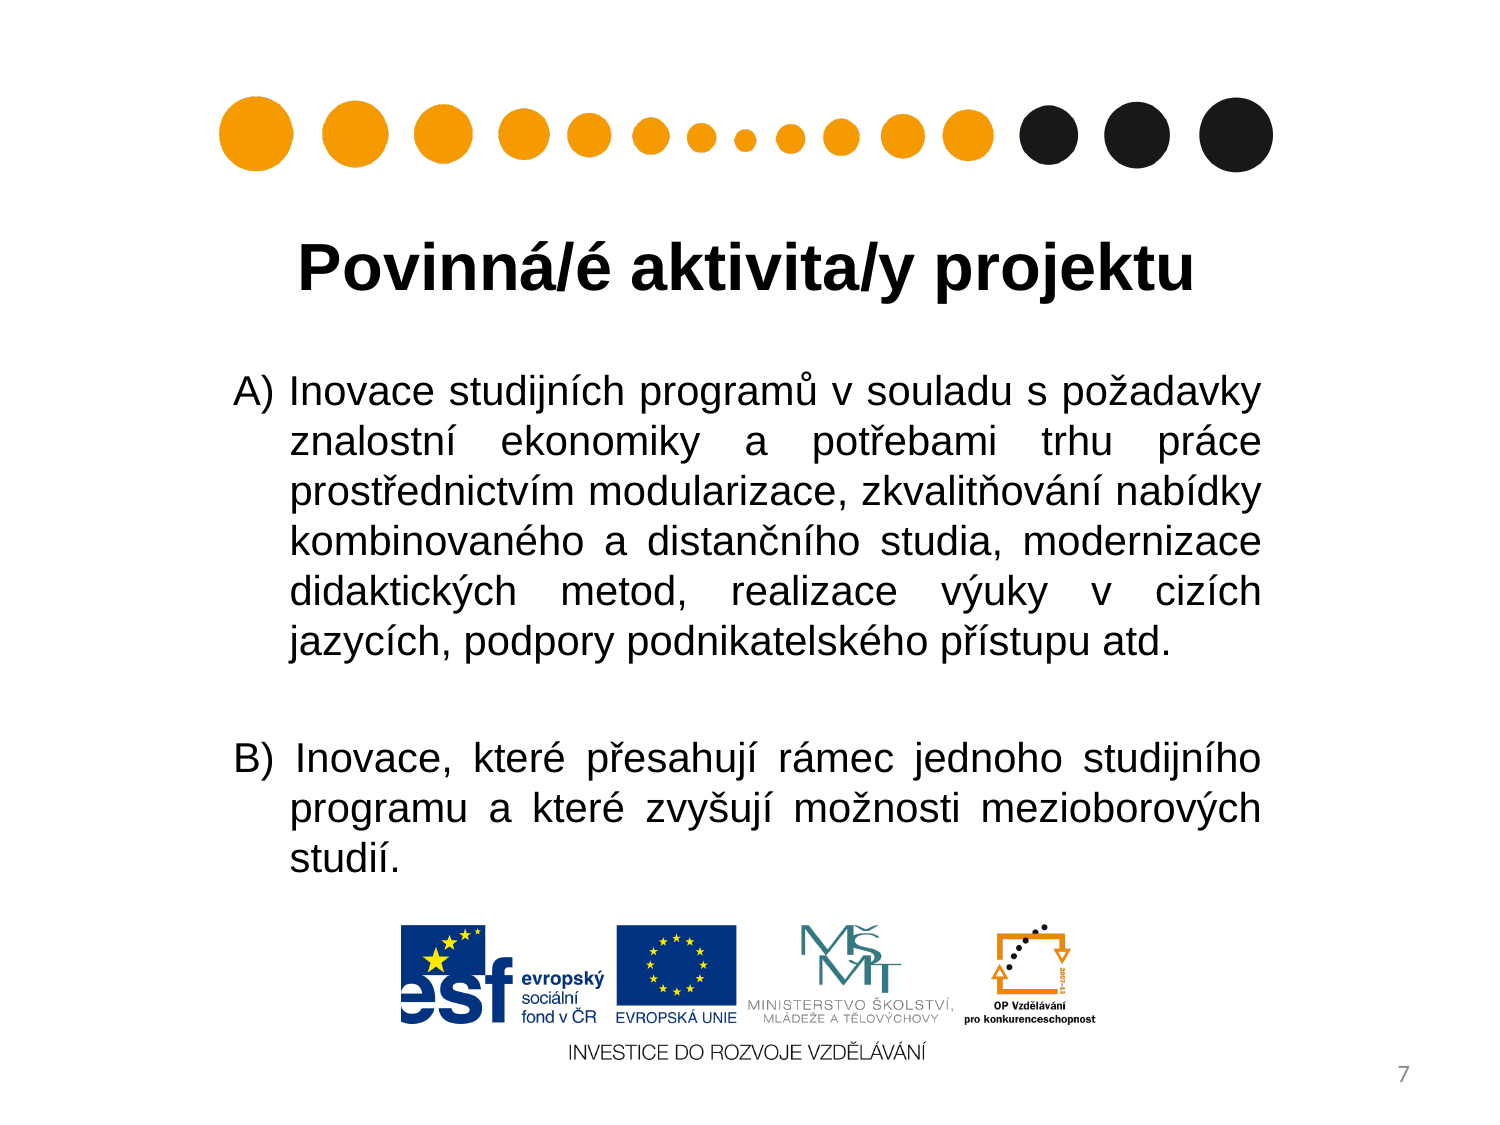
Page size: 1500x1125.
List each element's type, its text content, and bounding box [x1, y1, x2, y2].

list A) Inovace studijních programů v souladu s požadavky znalostní ekonomiky a potřebami trhu práce prostřednictvím modularizace, zkvalitňování nabídky kombinovaného a distančního studia, modernizace didaktických metod, realizace výuky v cizích jazycích, podpory podnikatelského přístupu atd. B) Inovace, které přesahují rámec jednoho studijního programu a které zvyšují možnosti mezioborových studií. [217, 356, 1278, 878]
title Povinná/é aktivita/y projektu [217, 206, 1278, 321]
picture [399, 922, 1100, 1061]
slide_number 7 [1074, 1042, 1425, 1103]
picture [215, 93, 1275, 176]
